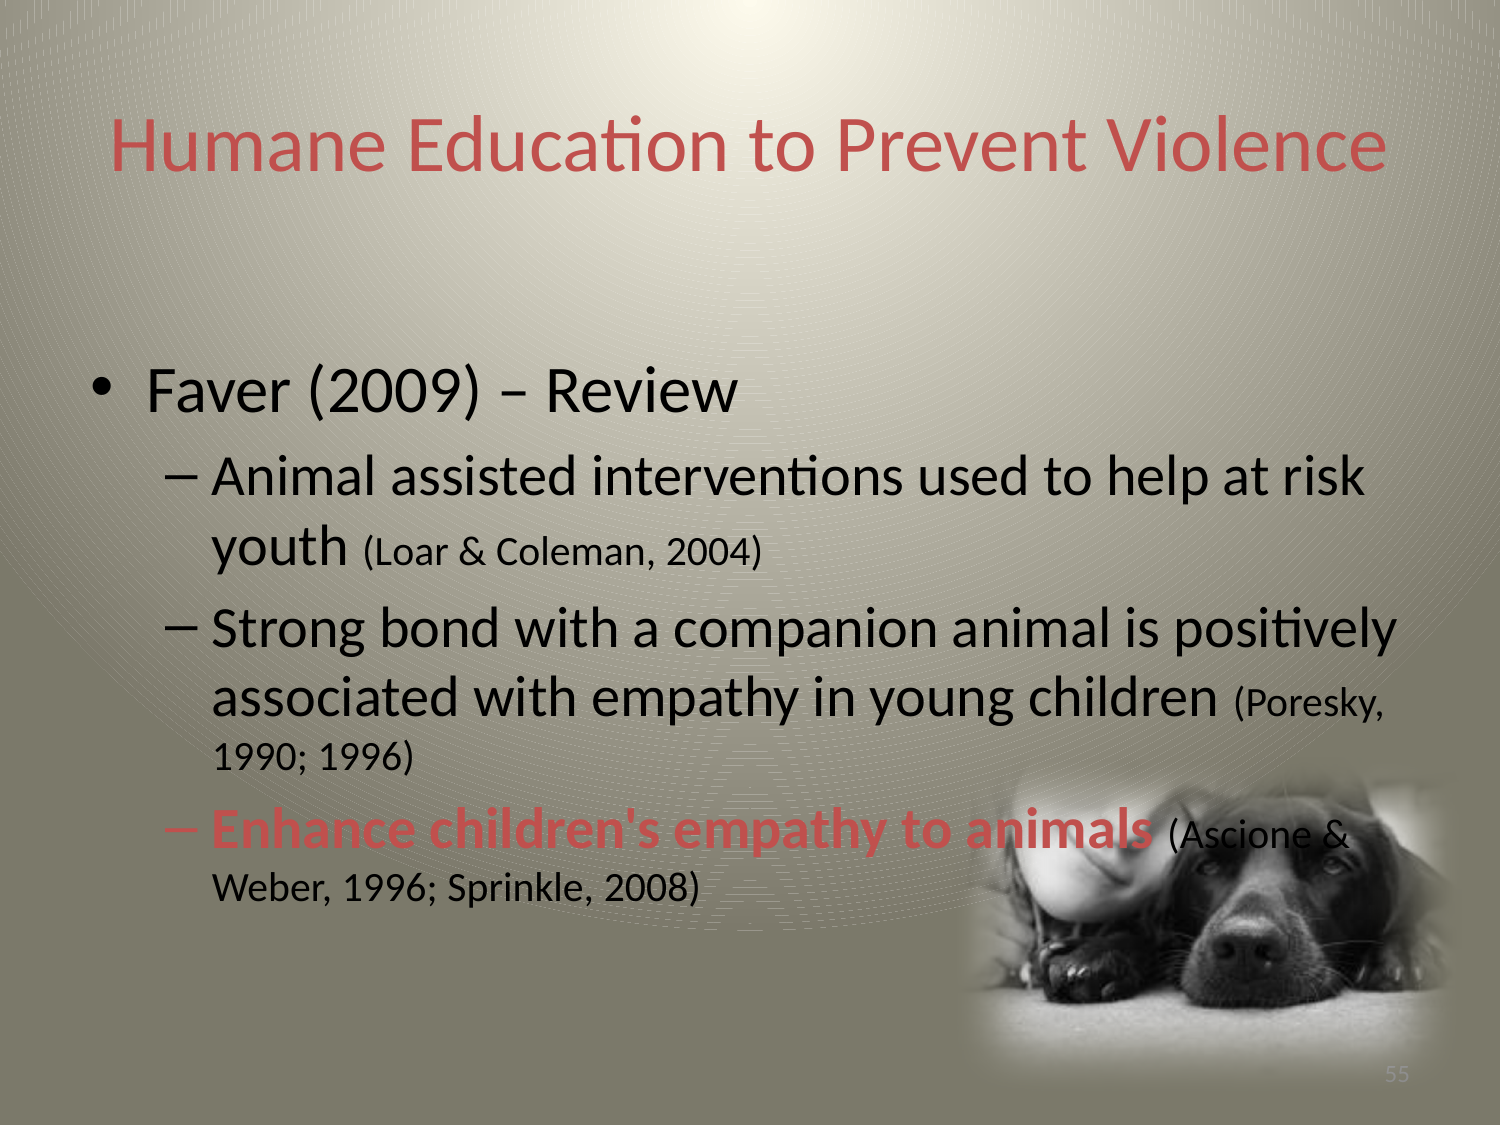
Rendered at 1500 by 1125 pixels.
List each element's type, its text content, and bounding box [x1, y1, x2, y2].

title Humane Education to Prevent Violence [75, 45, 1425, 233]
slide_number 55 [1074, 1042, 1425, 1103]
list Faver (2009) – Review Animal assisted interventions used to help at risk youth (Loar & Coleman, 2004) Strong bond with a companion animal is positively associated with empathy in young children (Poresky, 1990; 1996) Enhance children's empathy to animals (Ascione & Weber, 1996; Sprinkle, 2008) [75, 338, 1425, 1106]
